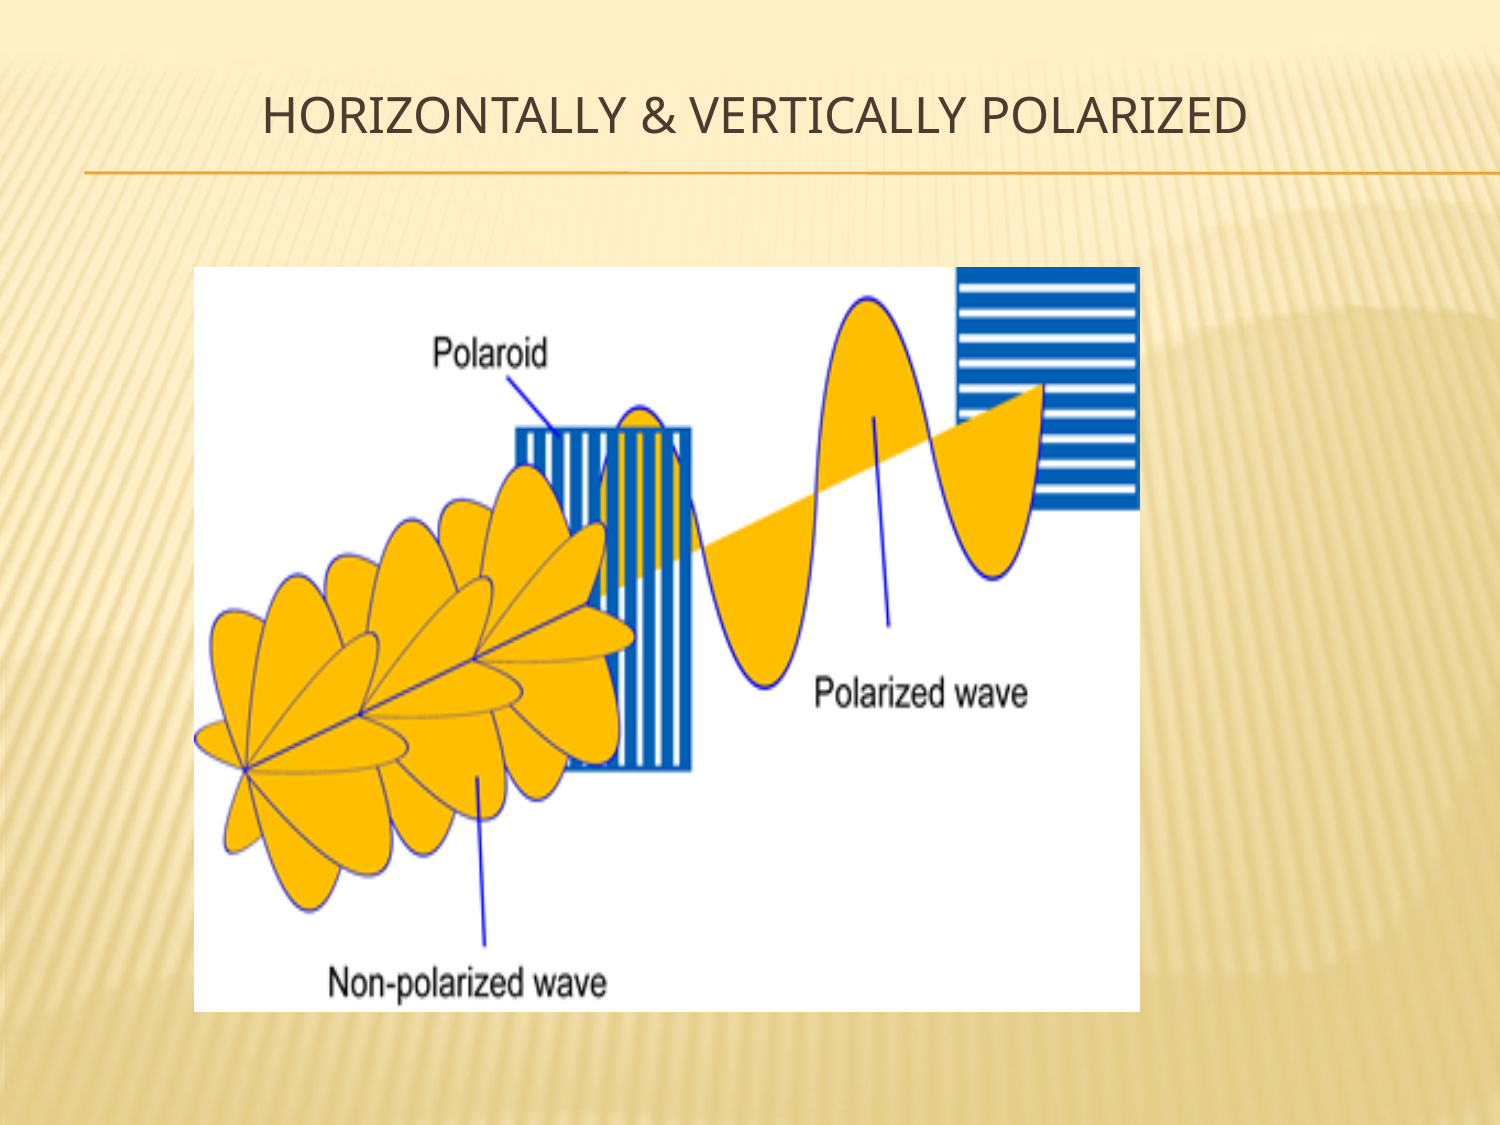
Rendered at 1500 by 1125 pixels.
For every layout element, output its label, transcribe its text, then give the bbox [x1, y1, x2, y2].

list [194, 266, 1141, 1012]
title Horizontally & Vertically polarized [50, 75, 1475, 213]
